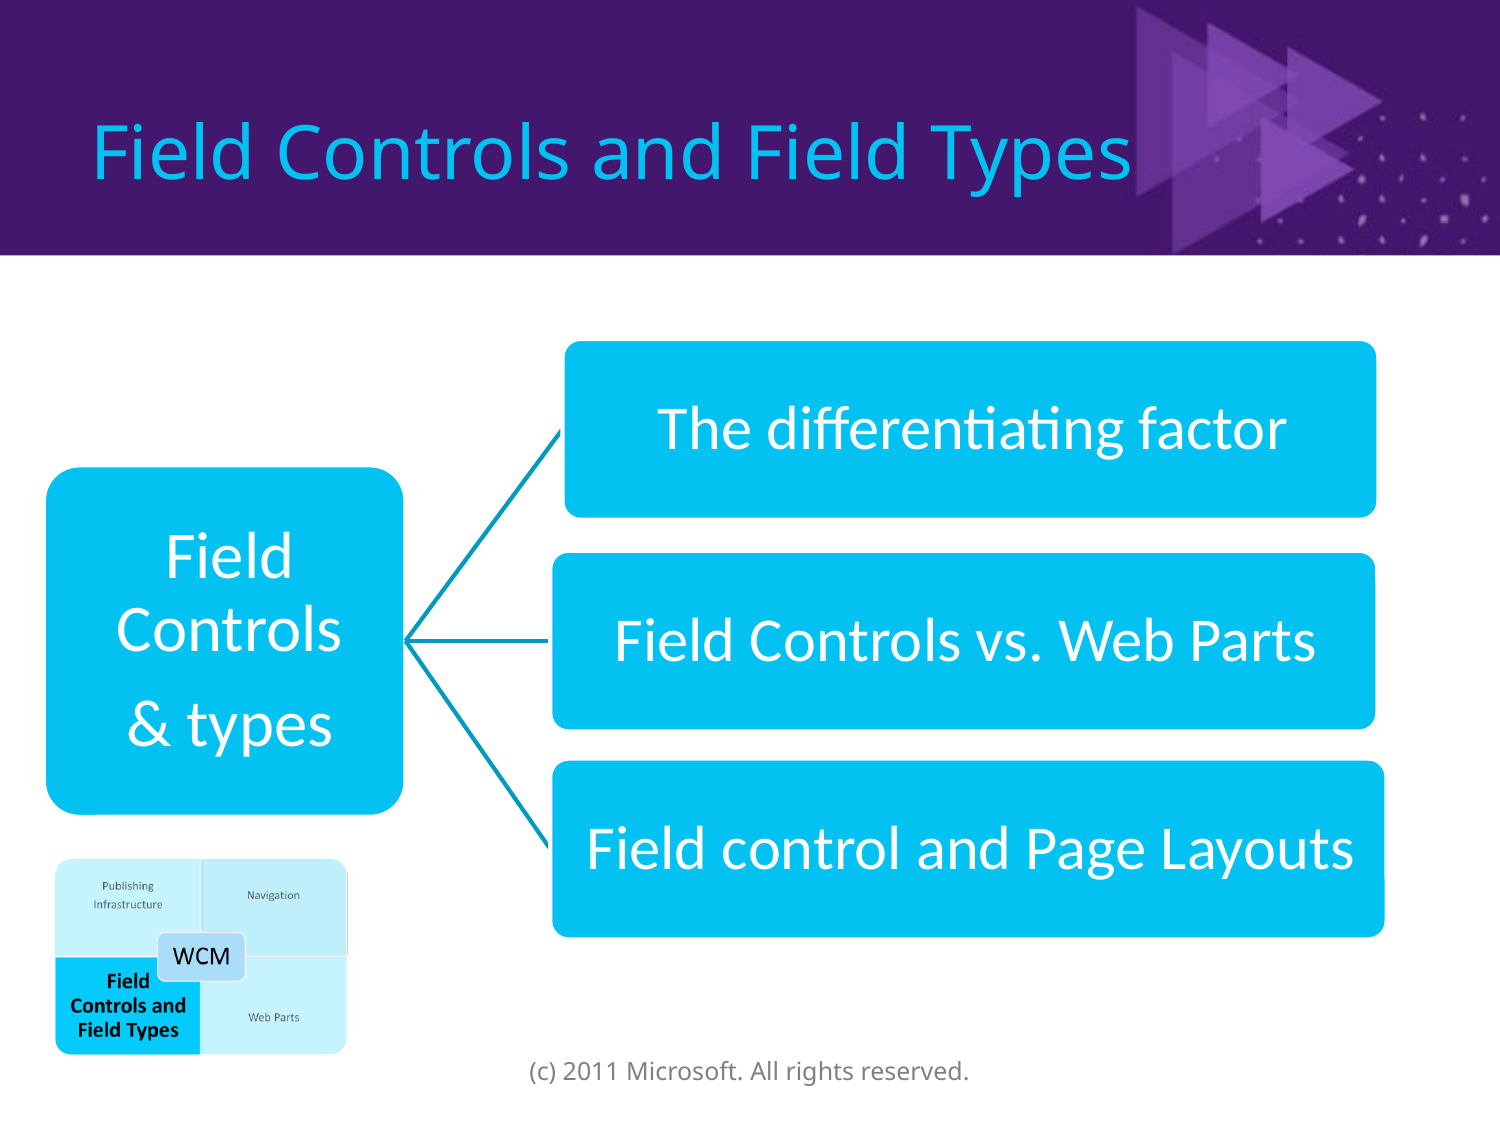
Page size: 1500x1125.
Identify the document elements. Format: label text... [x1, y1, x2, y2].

picture [0, 0, 1500, 255]
title Field Controls and Field Types [75, 56, 1425, 244]
picture [52, 857, 348, 1056]
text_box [42, 307, 1389, 975]
footer (c) 2011 Microsoft. All rights reserved. [512, 1042, 988, 1103]
